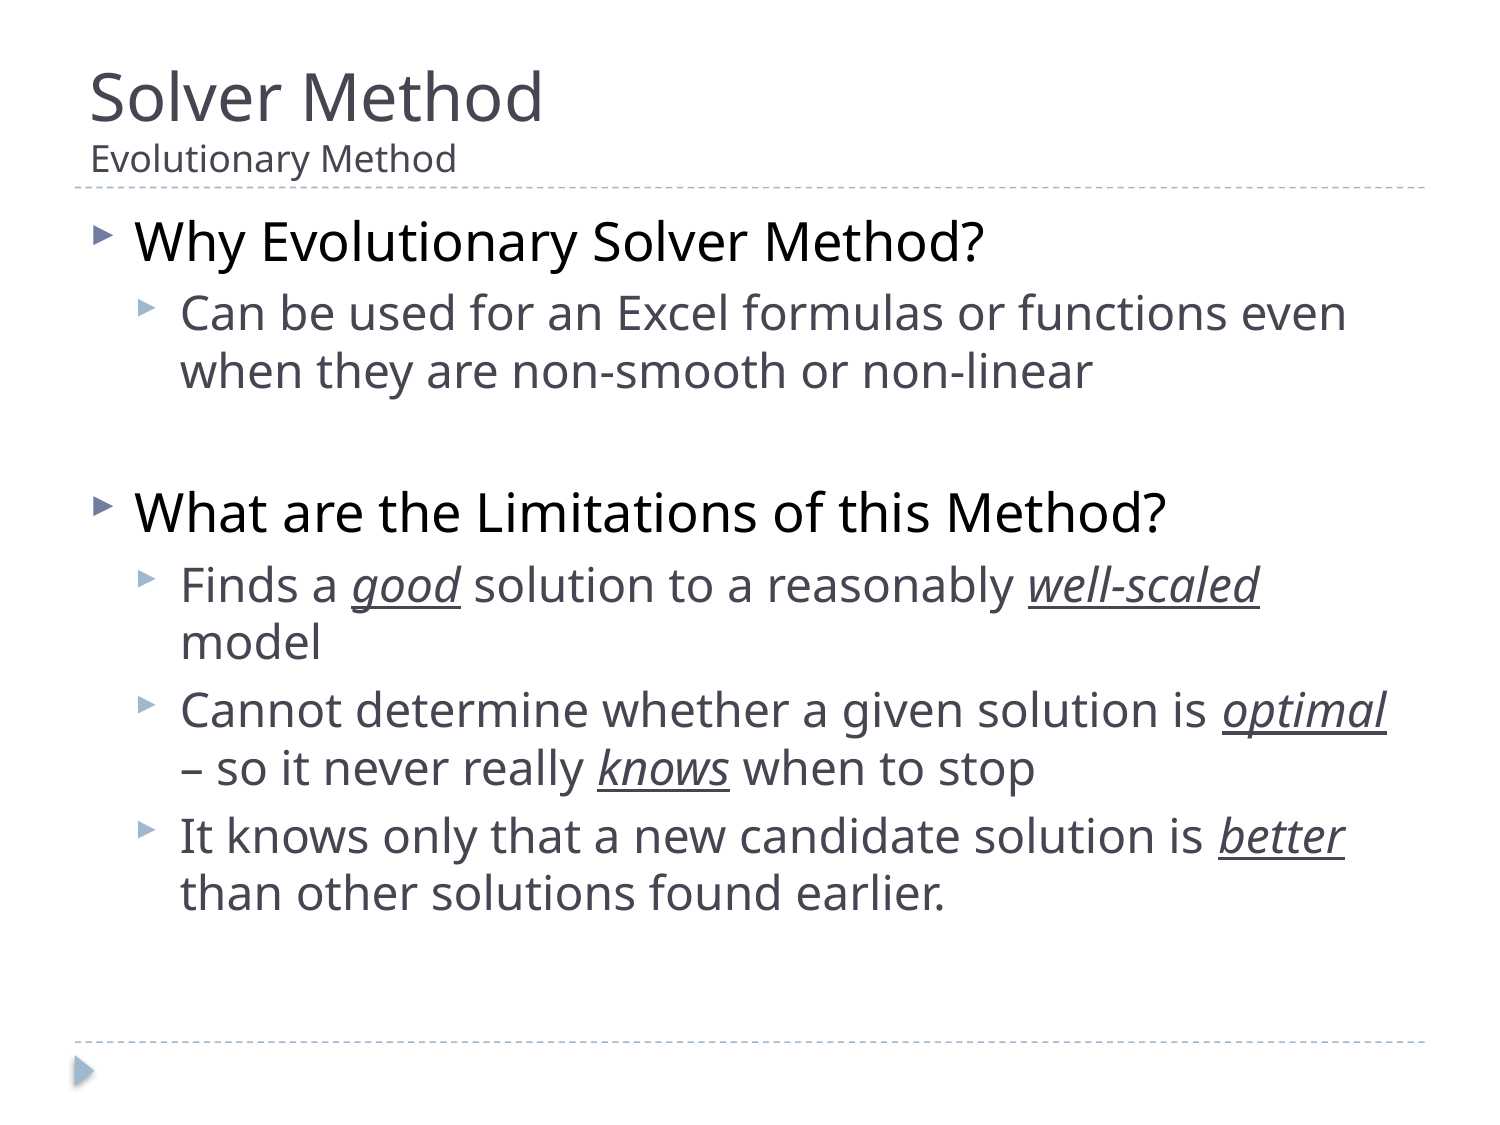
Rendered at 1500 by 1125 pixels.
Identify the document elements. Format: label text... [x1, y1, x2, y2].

title Solver Method Evolutionary Method [75, 24, 1425, 188]
list Why Evolutionary Solver Method? Can be used for an Excel formulas or functions even when they are non-smooth or non-linear What are the Limitations of this Method? Finds a good solution to a reasonably well-scaled model Cannot determine whether a given solution is optimal – so it never really knows when to stop It knows only that a new candidate solution is better than other solutions found earlier. [75, 200, 1425, 1010]
